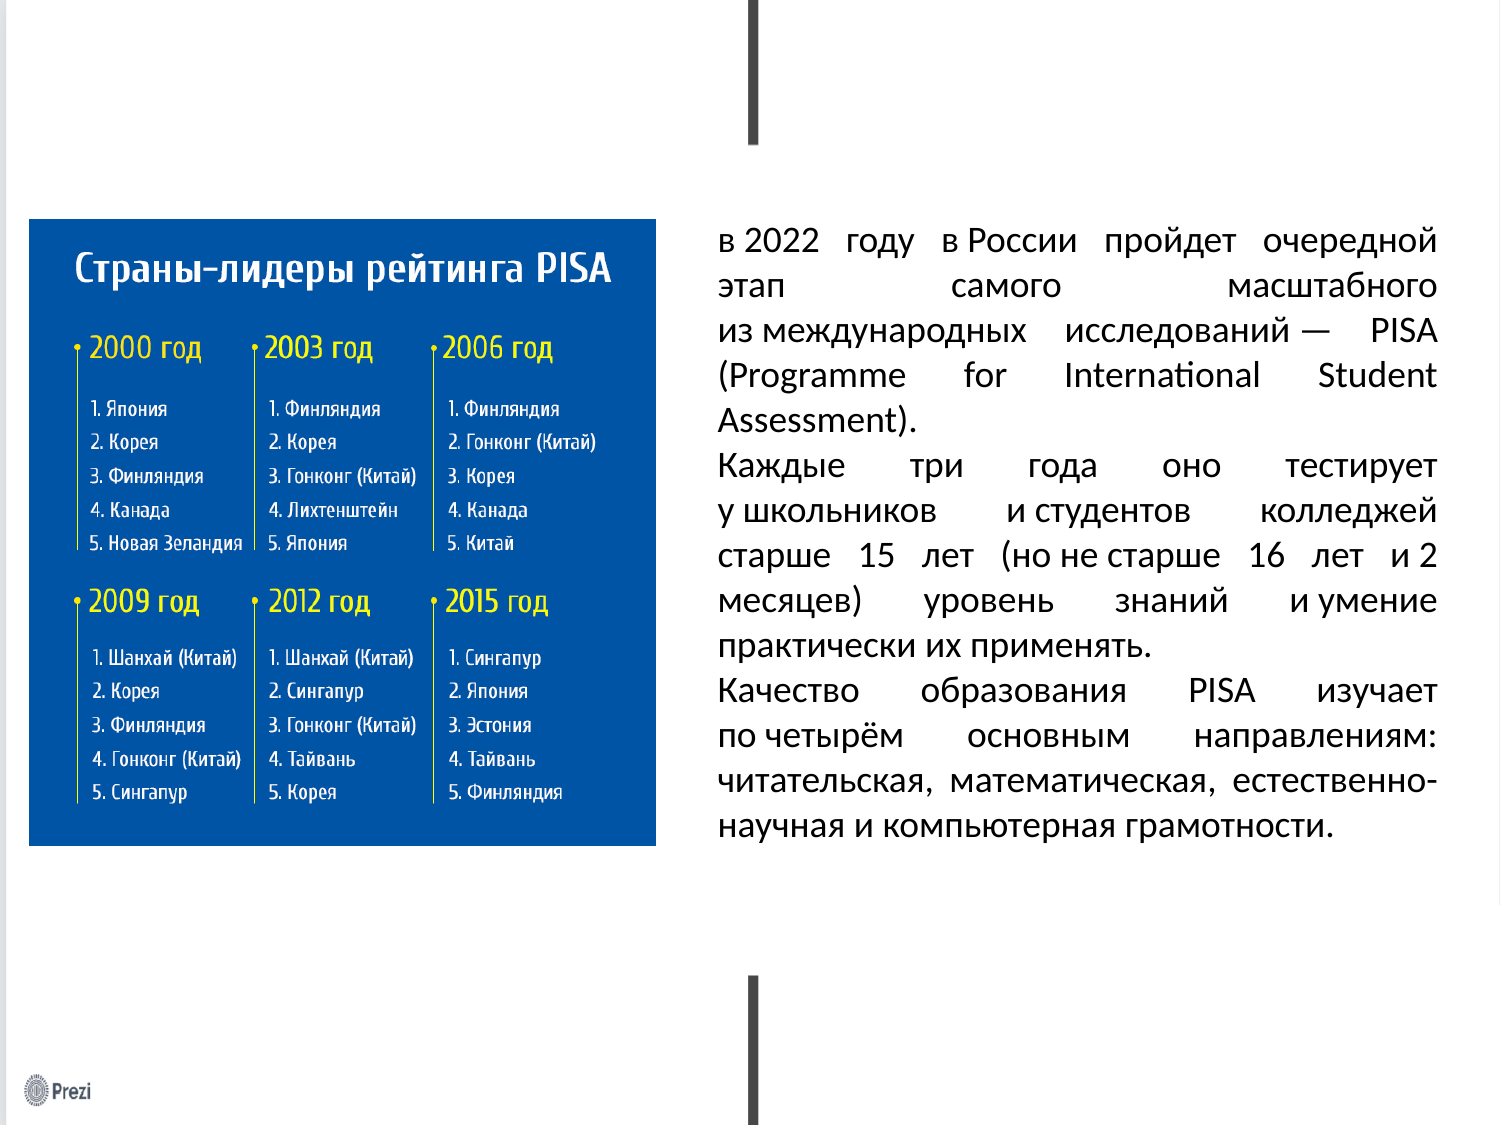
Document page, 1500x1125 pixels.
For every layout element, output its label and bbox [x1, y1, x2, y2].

picture [29, 219, 656, 847]
list [0, 0, 1500, 1125]
